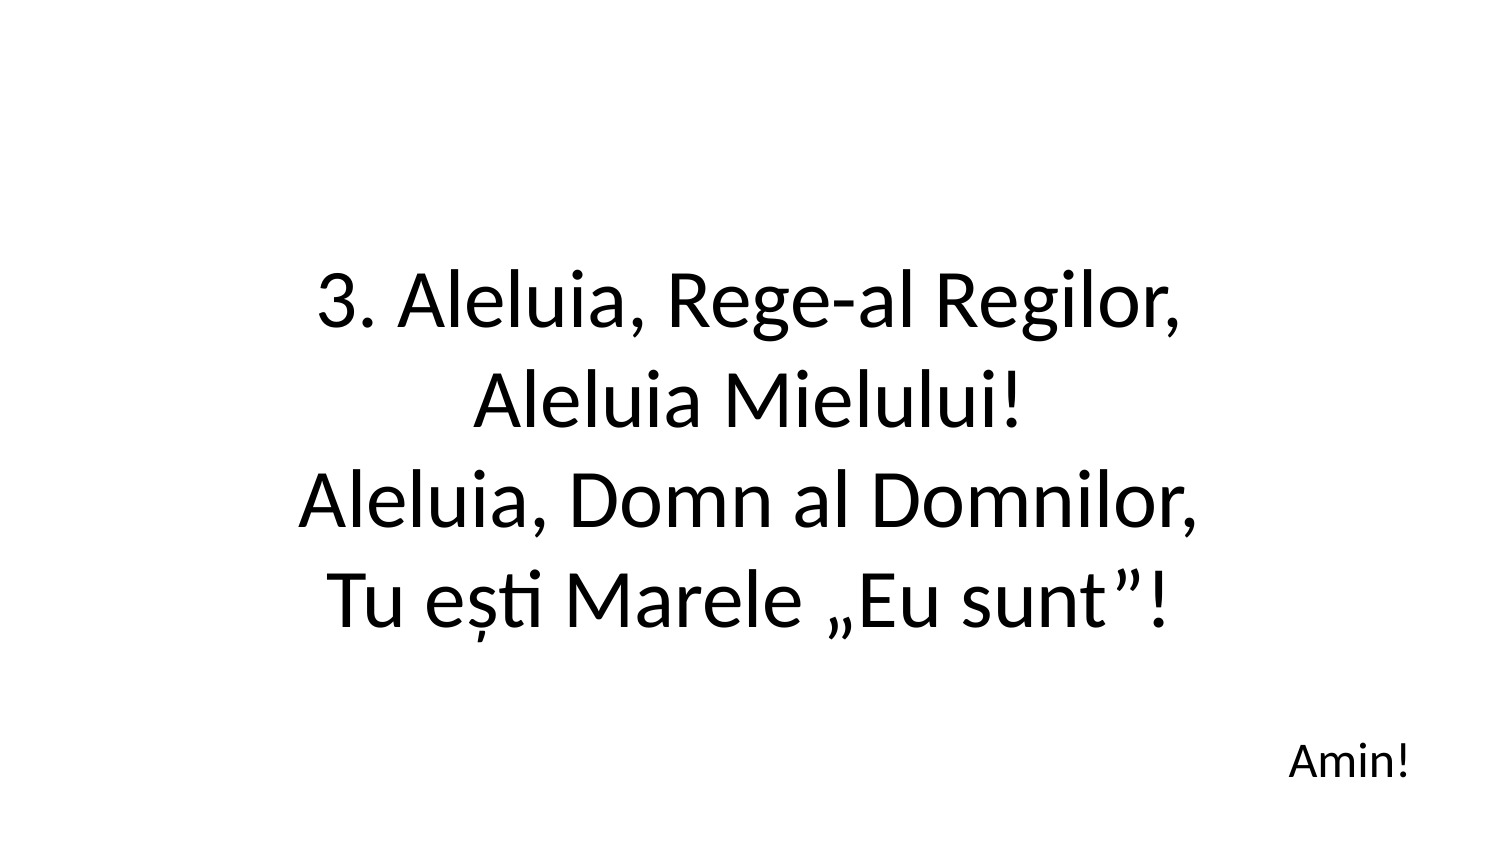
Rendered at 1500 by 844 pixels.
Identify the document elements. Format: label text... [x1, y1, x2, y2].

text_box 3. Aleluia, Rege-al Regilor, Aleluia Mielului! Aleluia, Domn al Domnilor, Tu ești Marele „Eu sunt”! [284, 192, 1216, 652]
text_box Amin! [1273, 674, 1427, 795]
